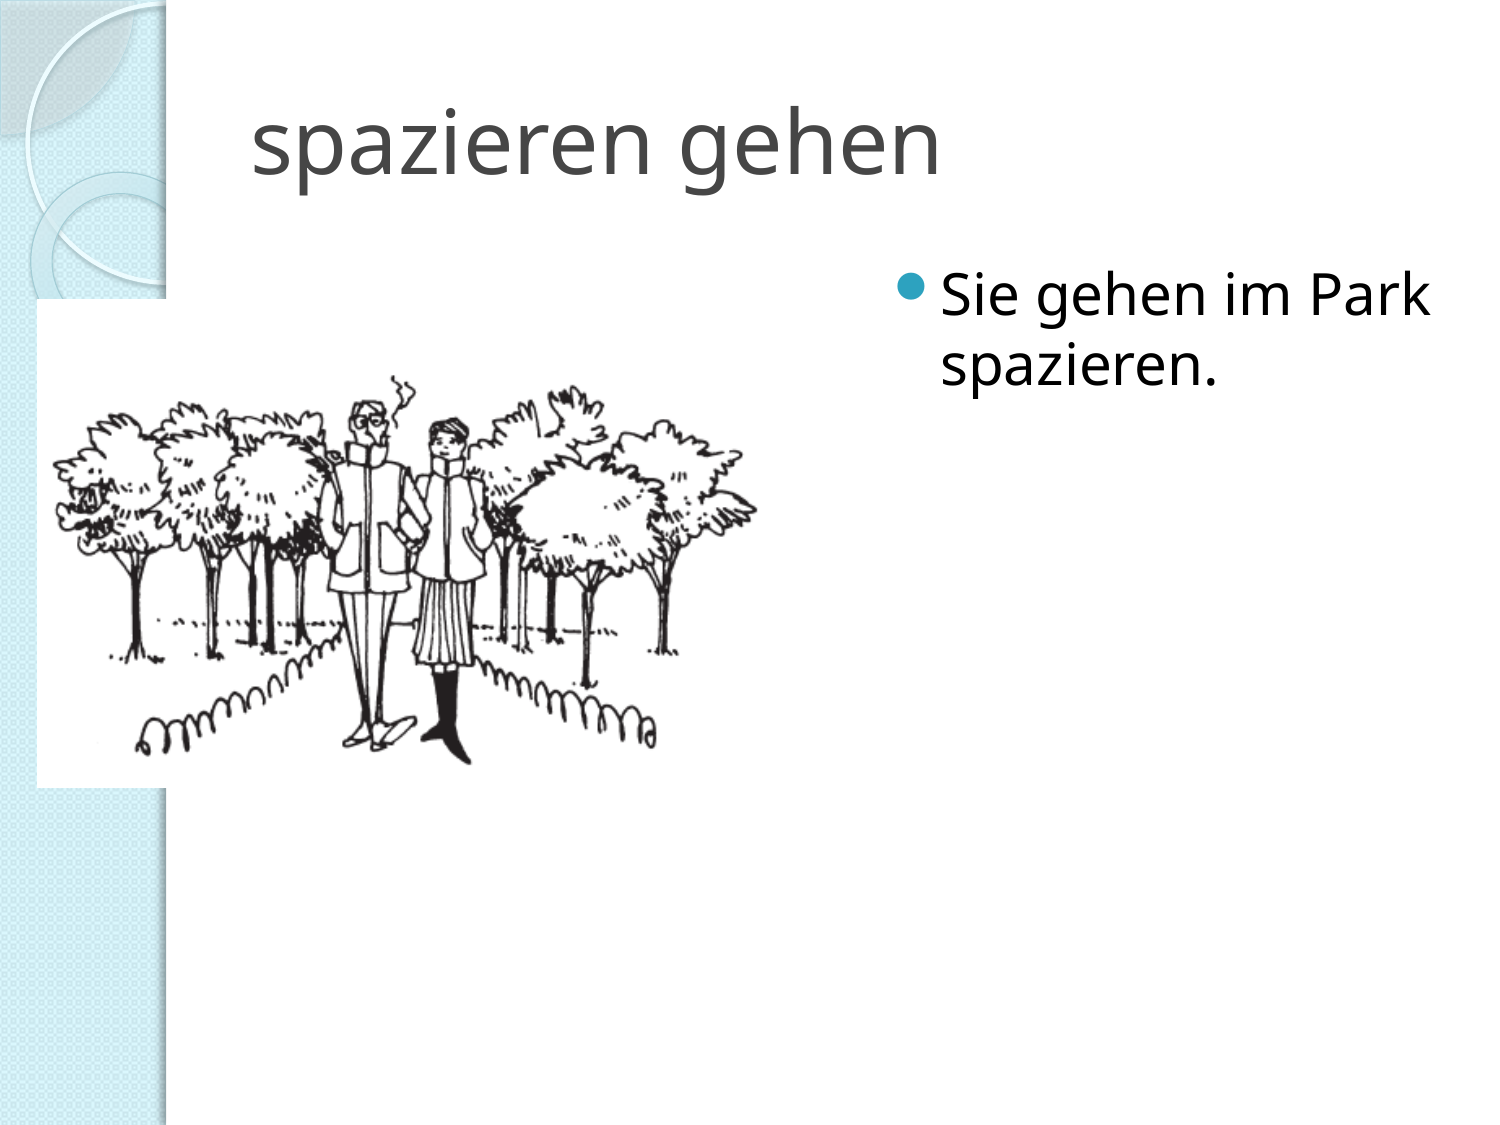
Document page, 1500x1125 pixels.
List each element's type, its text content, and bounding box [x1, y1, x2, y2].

list Sie gehen im Park spazieren. [865, 249, 1466, 1015]
title spazieren gehen [235, 45, 1466, 233]
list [37, 299, 838, 788]
